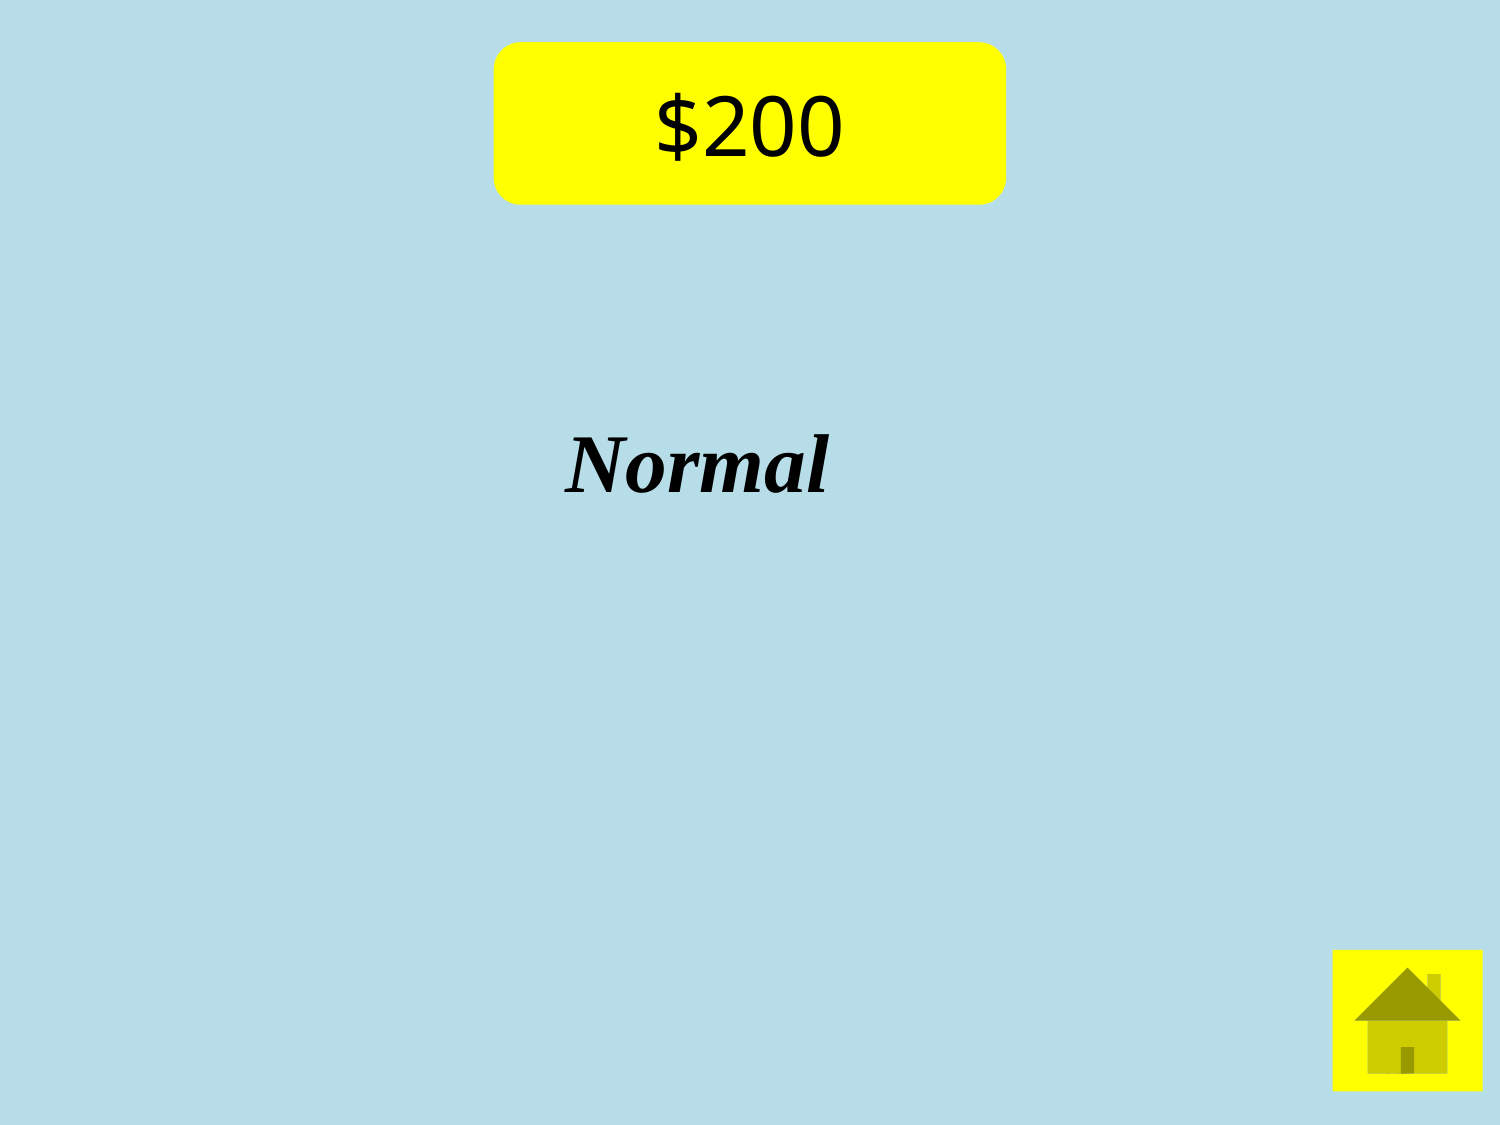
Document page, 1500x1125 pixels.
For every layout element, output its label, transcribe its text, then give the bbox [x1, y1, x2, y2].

text_box [1332, 949, 1483, 1092]
text_box $200 [493, 42, 1007, 205]
slide_number 36 [1074, 1042, 1425, 1103]
text_box Normal [62, 401, 1333, 634]
